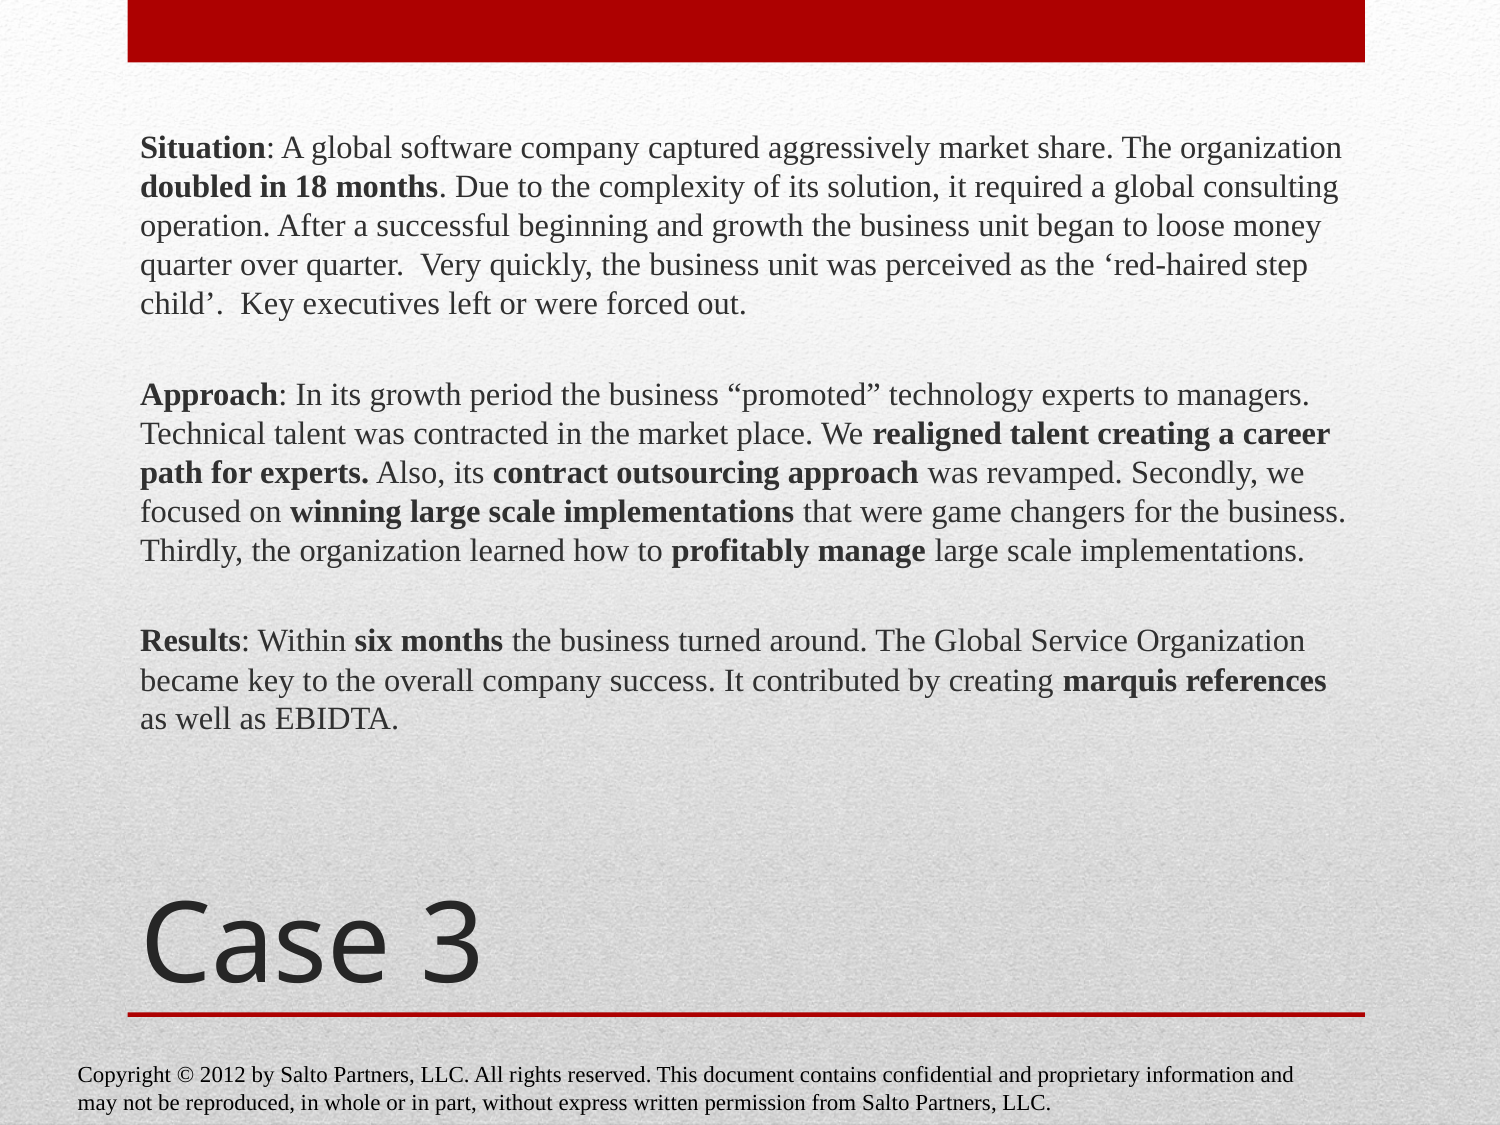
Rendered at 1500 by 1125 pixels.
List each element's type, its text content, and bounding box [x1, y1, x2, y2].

list Situation: A global software company captured aggressively market share. The organization doubled in 18 months. Due to the complexity of its solution, it required a global consulting operation. After a successful beginning and growth the business unit began to loose money quarter over quarter. Very quickly, the business unit was perceived as the ‘red-haired step child’. Key executives left or were forced out. Approach: In its growth period the business “promoted” technology experts to managers. Technical talent was contracted in the market place. We realigned talent creating a career path for experts. Also, its contract outsourcing approach was revamped. Secondly, we focused on winning large scale implementations that were game changers for the business. Thirdly, the organization learned how to profitably manage large scale implementations. Results: Within six months the business turned around. The Global Service Organization became key to the overall company success. It contributed by creating marquis references as well as EBIDTA. [125, 112, 1363, 750]
title Case 3 [125, 750, 1238, 1013]
